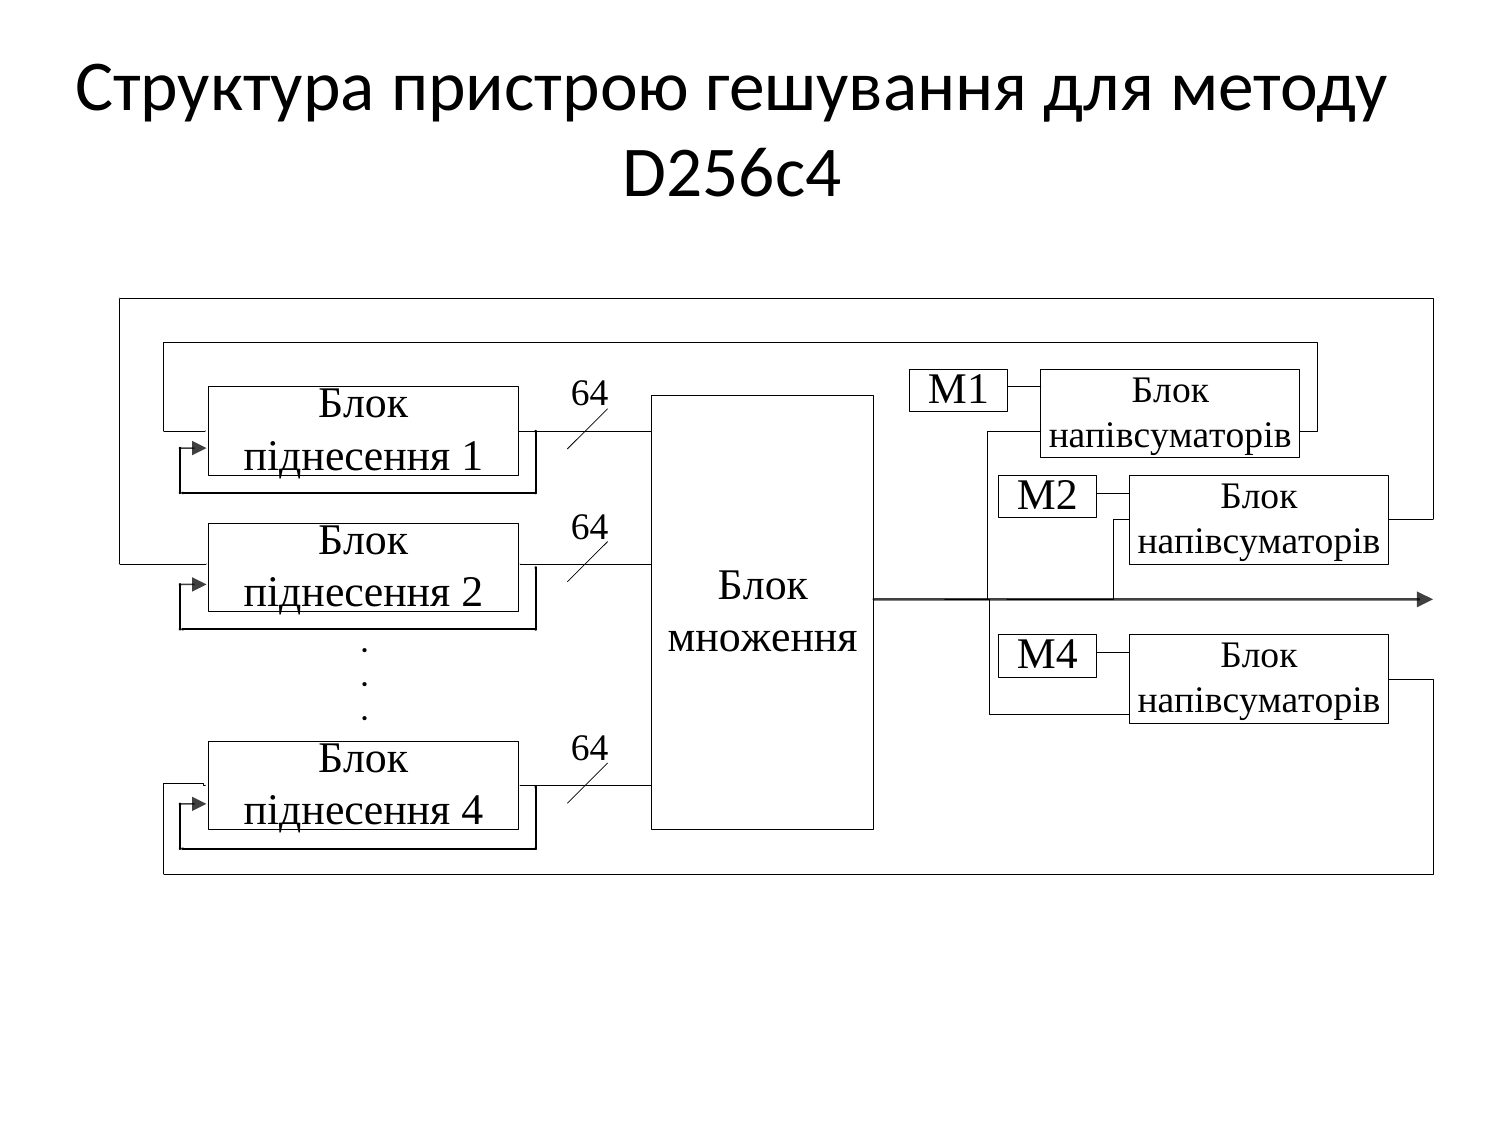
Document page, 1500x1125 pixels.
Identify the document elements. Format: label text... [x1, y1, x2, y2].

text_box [52, 266, 1455, 906]
title Структура пристрою гешування для методу D256с4 [41, 30, 1424, 219]
